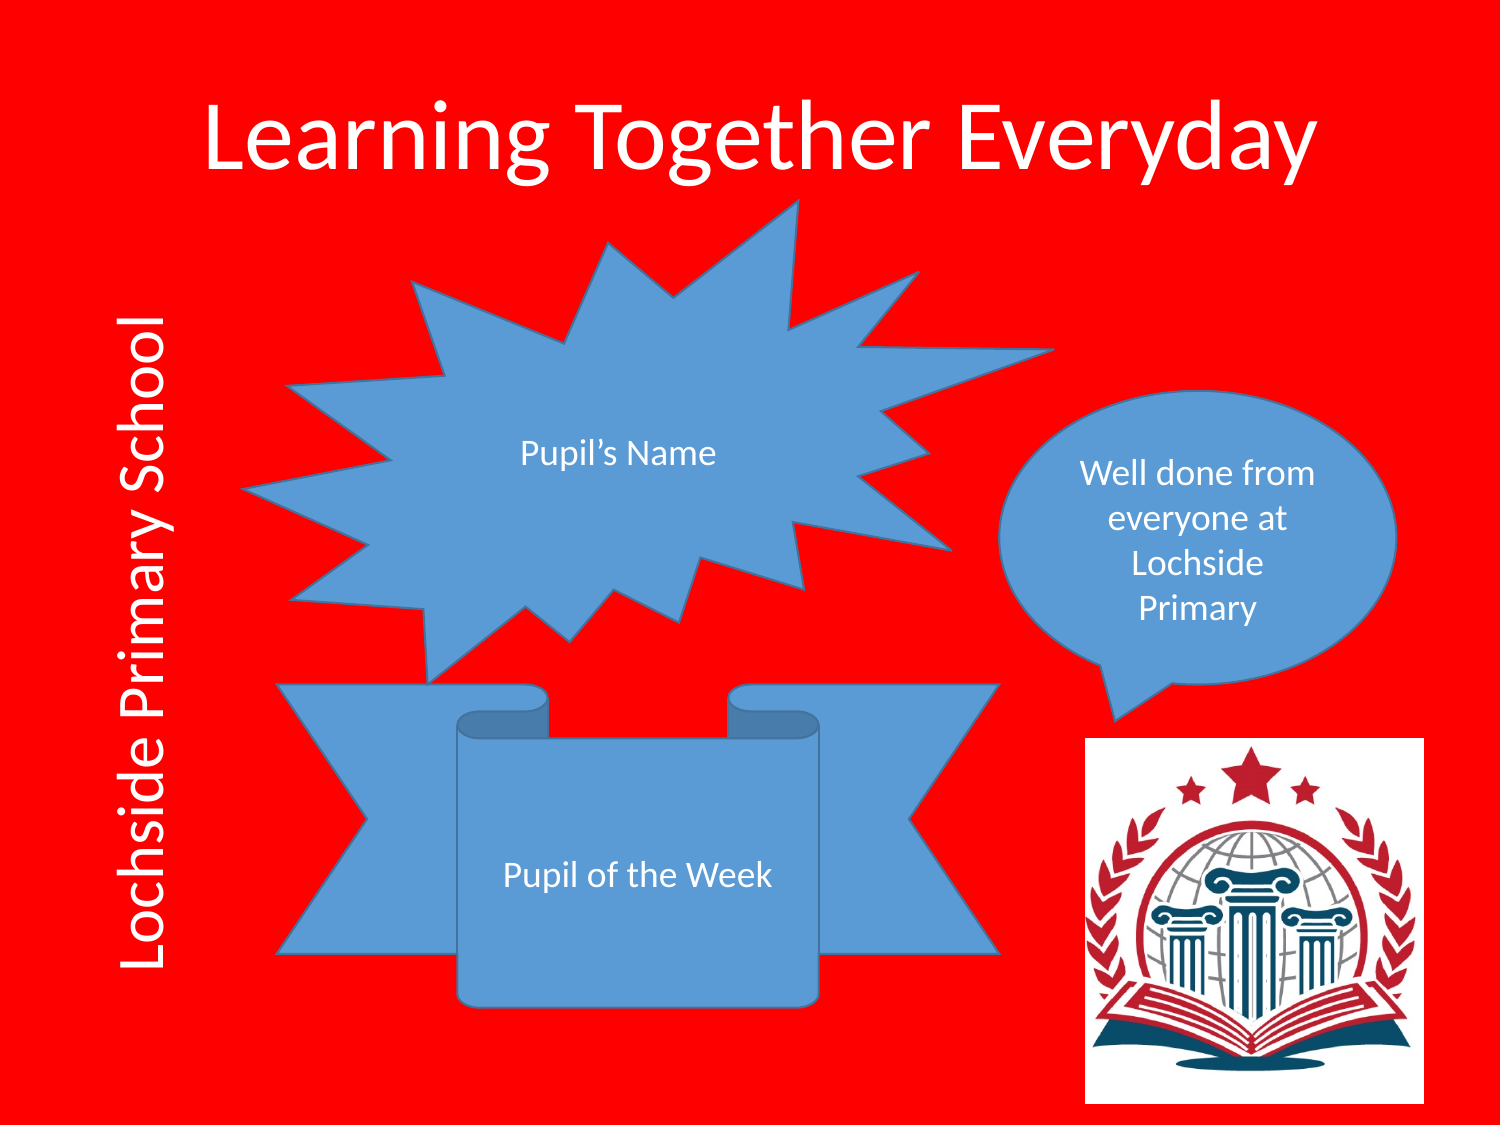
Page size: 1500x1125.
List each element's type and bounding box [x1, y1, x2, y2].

list [1085, 738, 1424, 1104]
text_box [242, 200, 1397, 1008]
